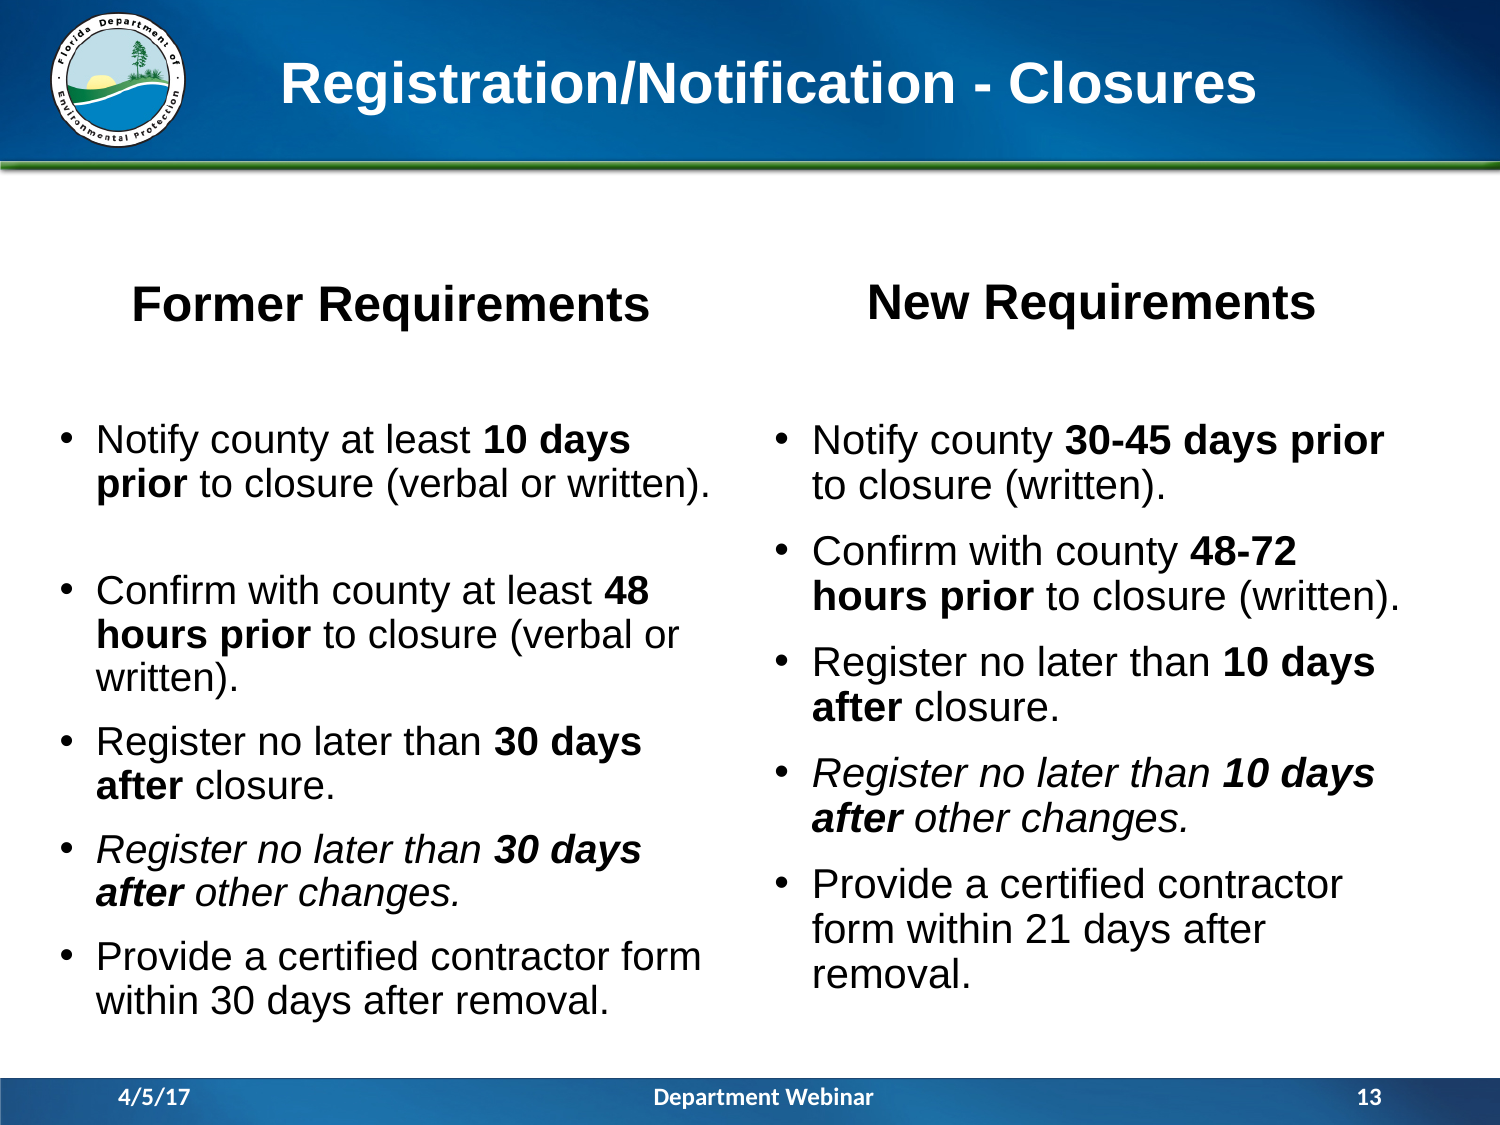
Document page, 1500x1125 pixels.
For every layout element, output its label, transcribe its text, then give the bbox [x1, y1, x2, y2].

list Notify county 30-45 days prior to closure (written). Confirm with county 48-72 hours prior to closure (written). Register no later than 10 days after closure. Register no later than 10 days after other changes. Provide a certified contractor form within 21 days after removal. [759, 410, 1425, 1033]
footer Department Webinar [496, 1065, 1032, 1125]
picture [0, 0, 1500, 1125]
title Registration/Notification - Closures [141, 0, 1399, 169]
list Notify county at least 10 days prior to closure (verbal or written). Confirm with county at least 48 hours prior to closure (verbal or written). Register no later than 30 days after closure. Register no later than 30 days after other changes. Provide a certified contractor form within 30 days after removal. [44, 410, 738, 1033]
list New Requirements [759, 182, 1425, 338]
list Former Requirements [44, 184, 738, 340]
slide_number 13 [1059, 1065, 1397, 1125]
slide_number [103, 1065, 441, 1125]
